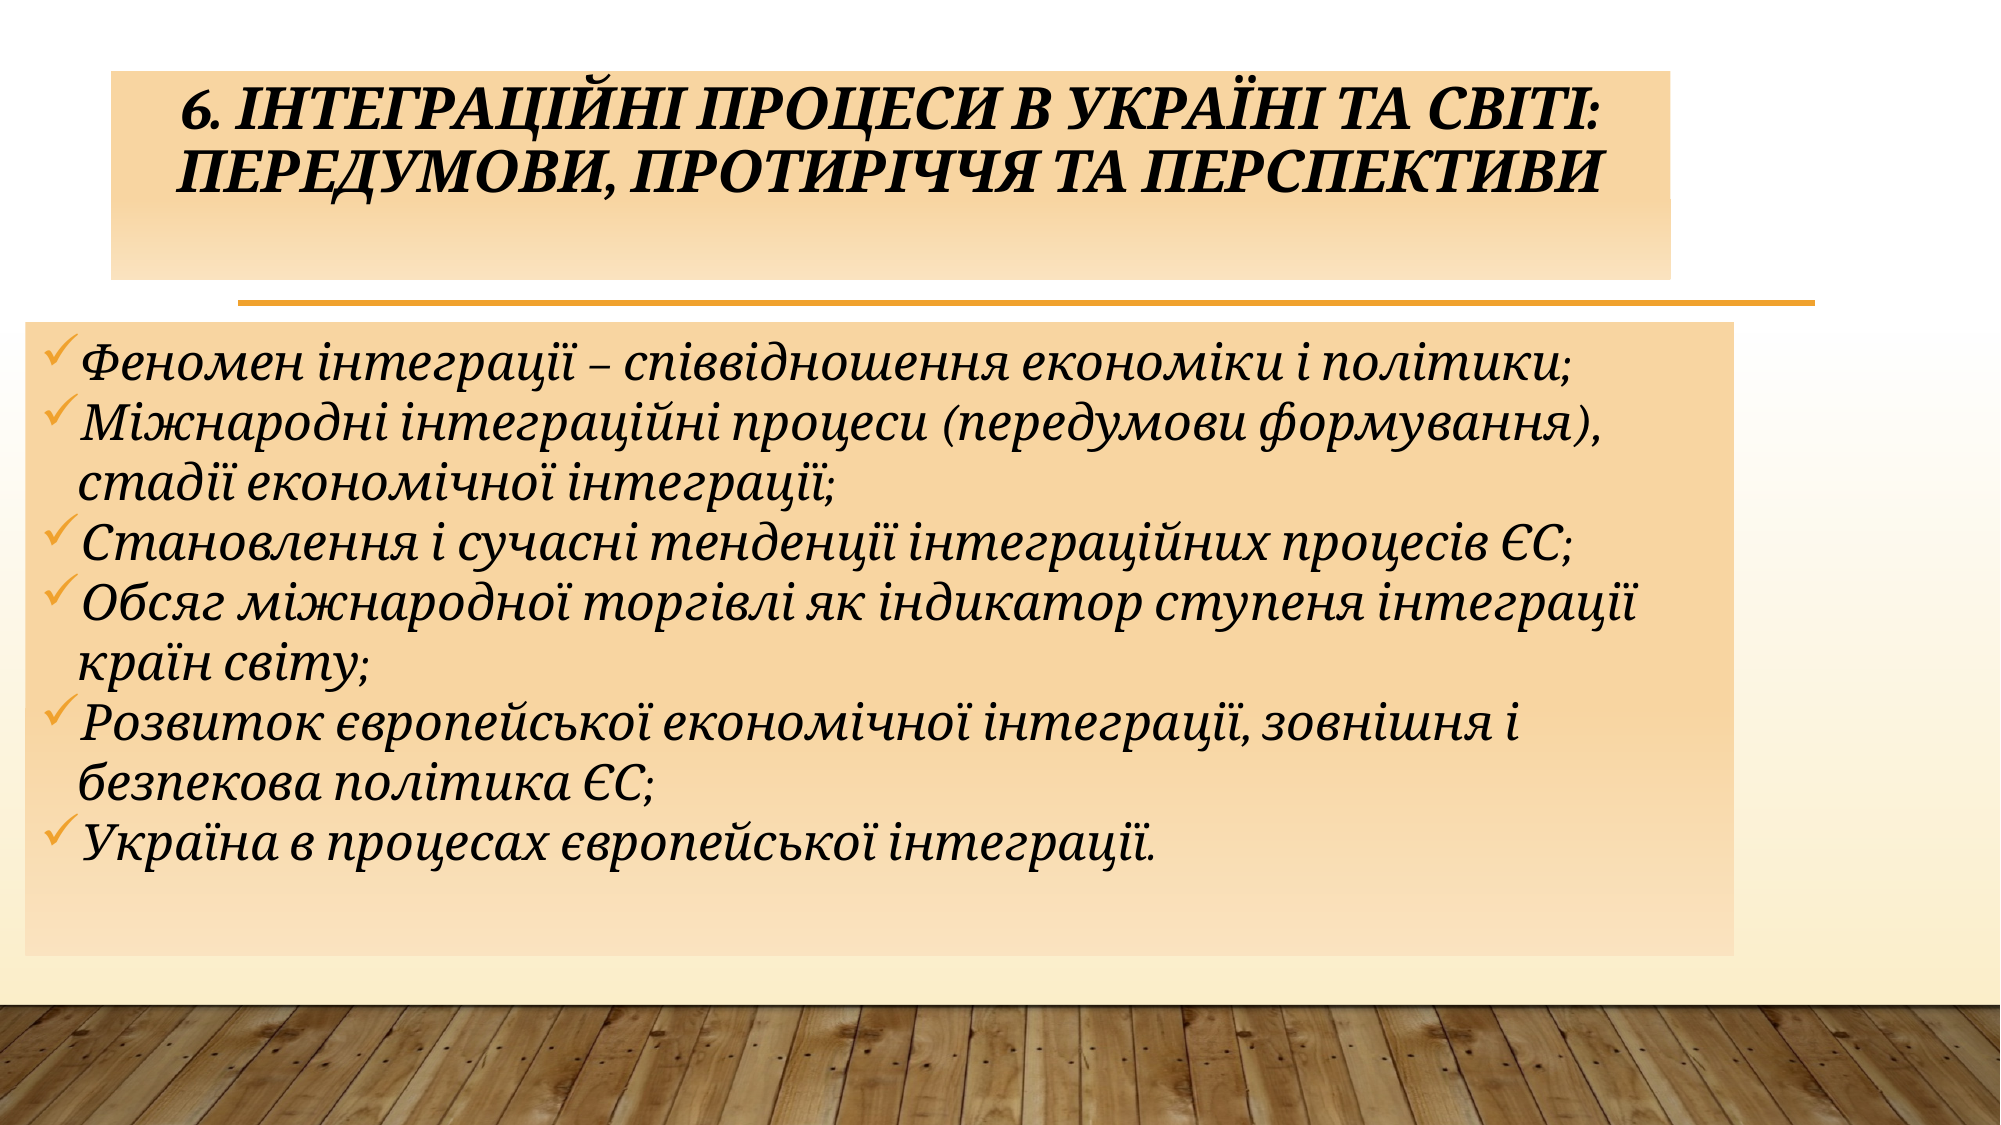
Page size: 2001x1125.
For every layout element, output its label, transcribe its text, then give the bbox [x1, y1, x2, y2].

title 6. Інтеграційні процеси в Україні та світі: передумови, протиріччя та перспективи [111, 71, 1671, 280]
picture [0, 1005, 2000, 1125]
list Феномен інтеграції – співвідношення економіки і політики; Міжнародні інтеграційні процеси (передумови формування), стадії економічної інтеграції; Становлення і сучасні тенденції інтеграційних процесів ЄС; Обсяг міжнародної торгівлі як індикатор ступеня інтеграції країн світу; Розвиток європейської економічної інтеграції, зовнішня і безпекова політика ЄС; Україна в процесах європейської інтеграції. [25, 322, 1734, 956]
